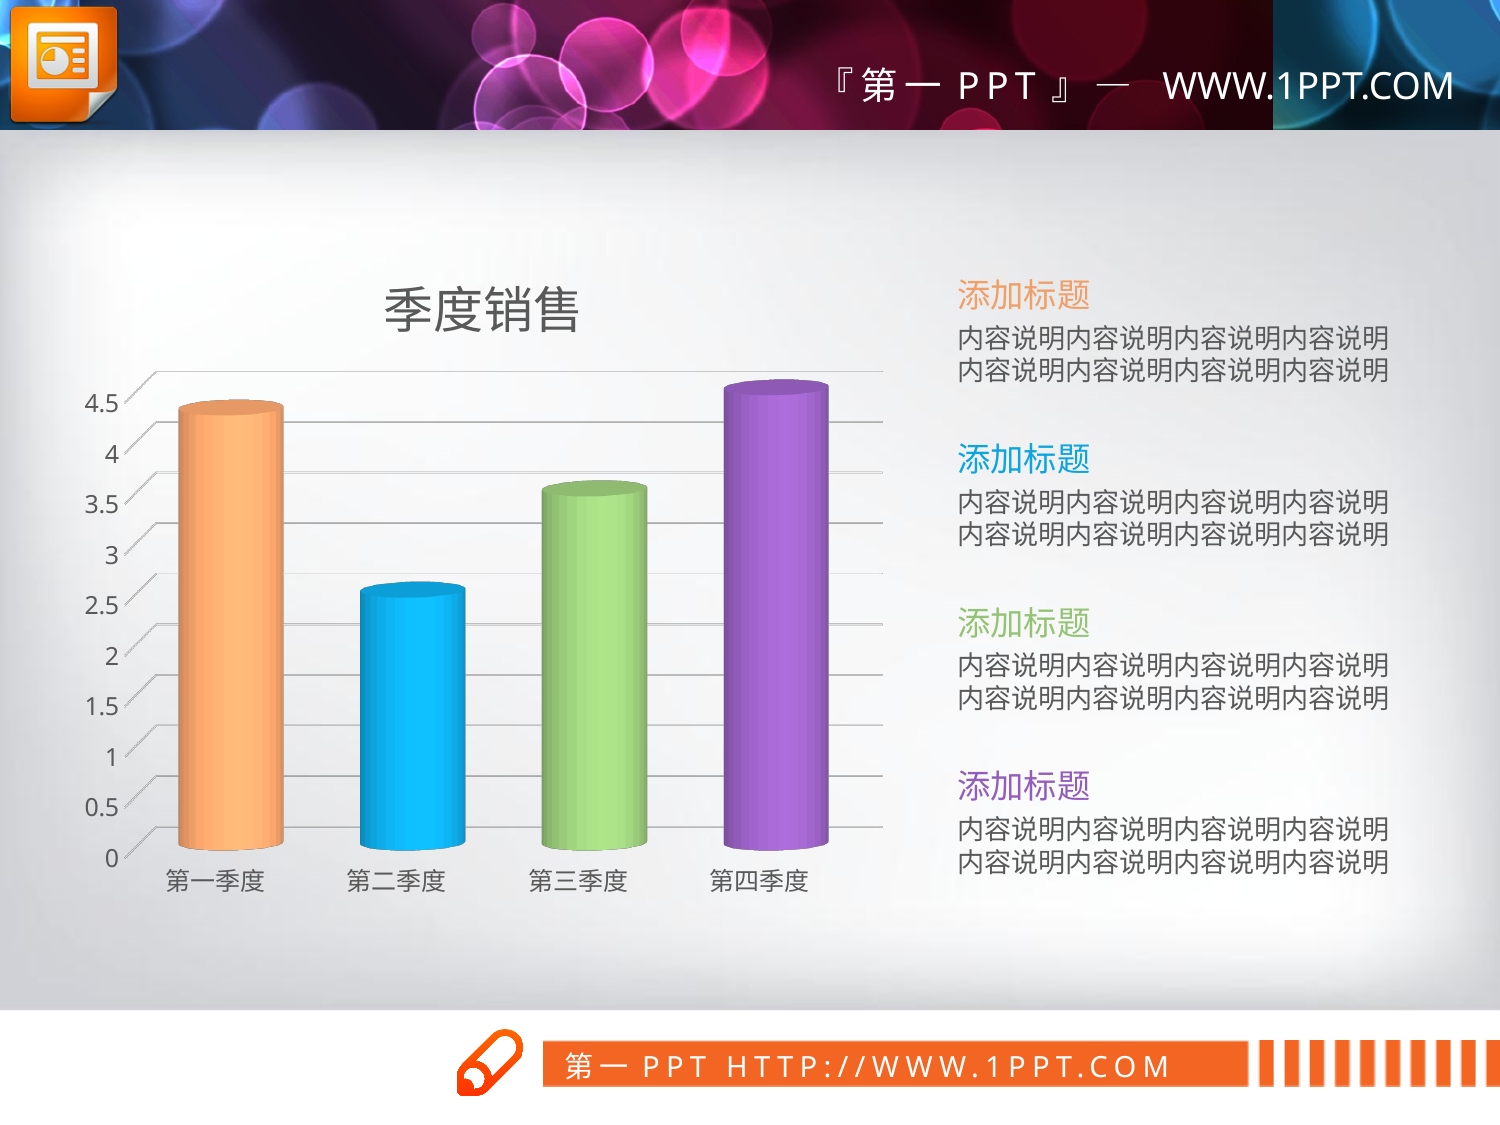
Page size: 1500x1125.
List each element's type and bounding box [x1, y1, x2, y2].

text_box [942, 430, 1474, 559]
picture [0, 0, 1500, 1012]
text_box [942, 757, 1474, 887]
chart [65, 234, 902, 913]
text_box [942, 594, 1474, 723]
picture [543, 1040, 1500, 1087]
text_box [942, 266, 1474, 395]
